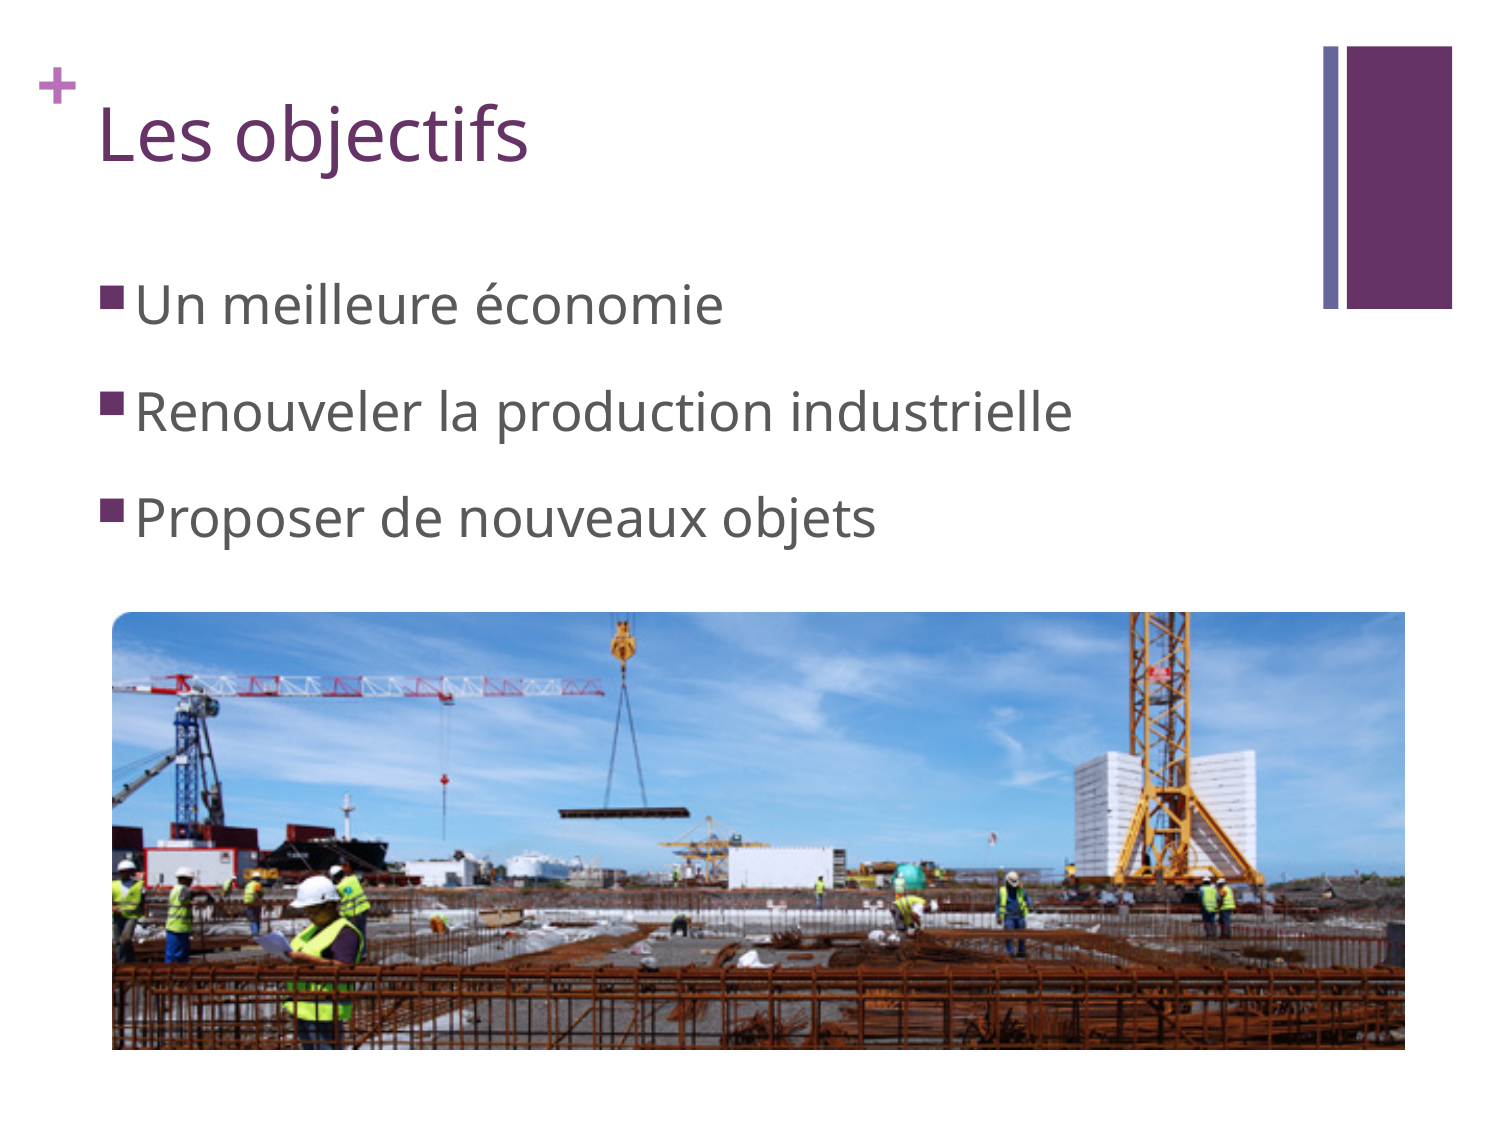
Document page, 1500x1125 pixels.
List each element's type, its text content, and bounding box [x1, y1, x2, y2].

title Les objectifs [81, 79, 1322, 262]
picture [111, 611, 1405, 1051]
list Un meilleure économie Renouveler la production industrielle Proposer de nouveaux objets [81, 262, 1322, 1005]
